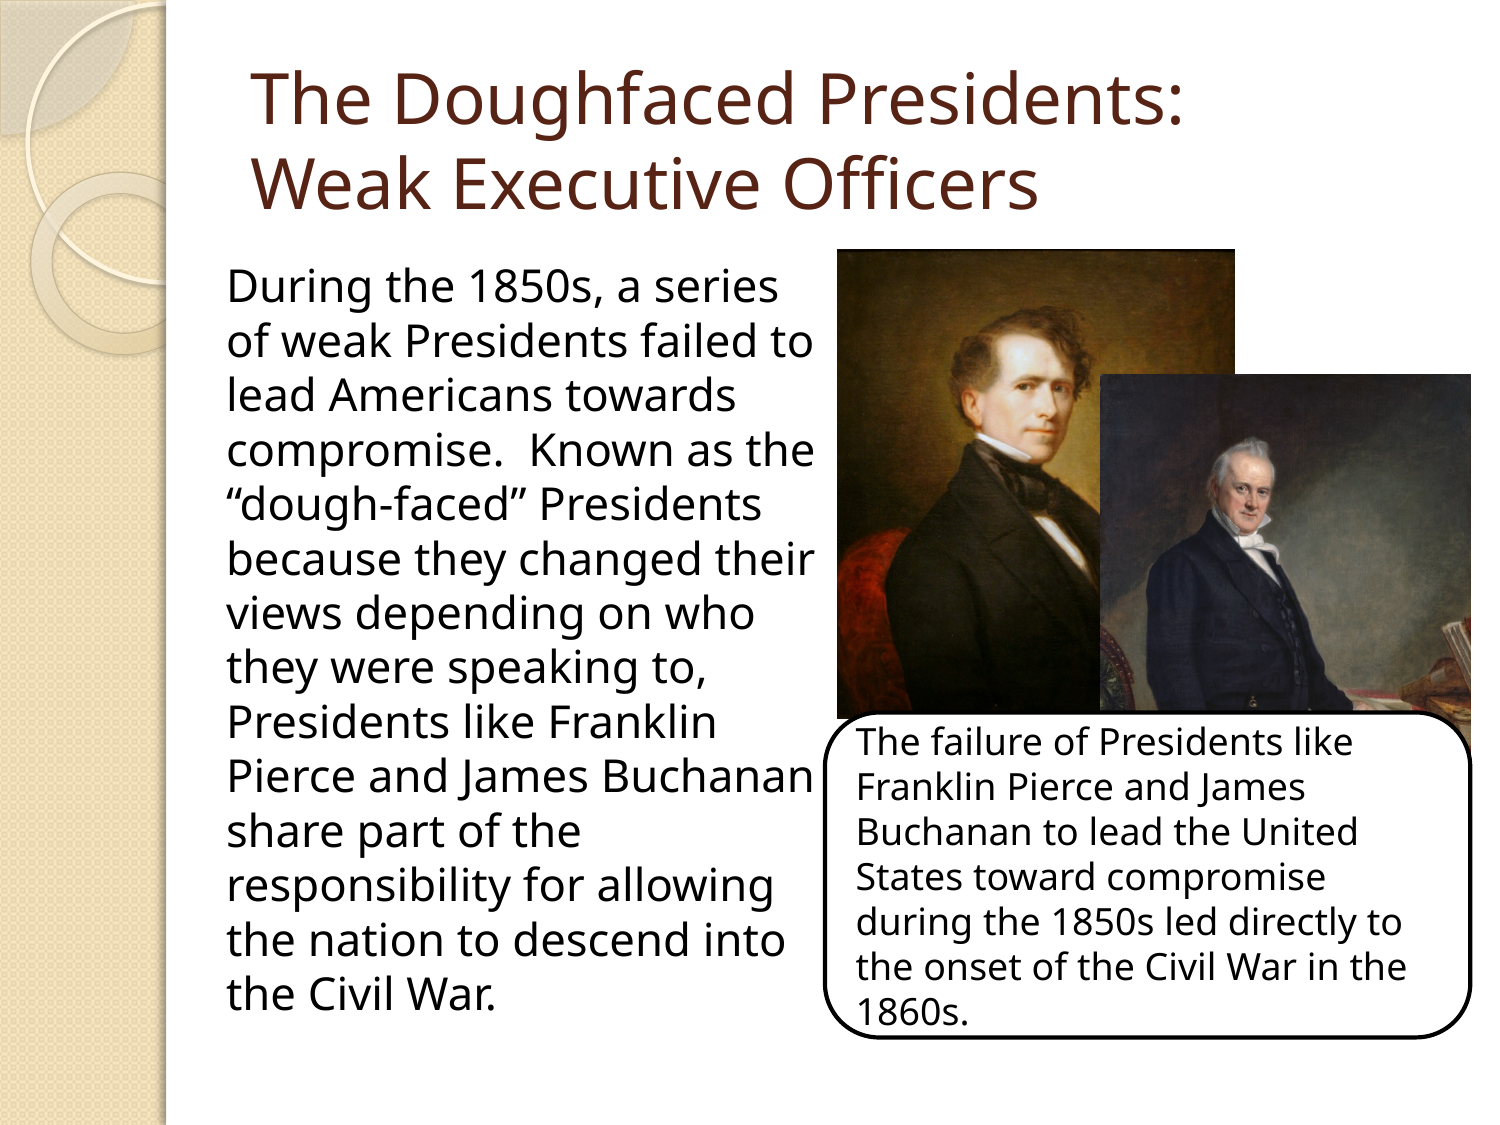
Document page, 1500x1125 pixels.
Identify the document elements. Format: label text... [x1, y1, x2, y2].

title The Doughfaced Presidents: Weak Executive Officers [235, 45, 1466, 233]
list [837, 249, 1235, 719]
list During the 1850s, a series of weak Presidents failed to lead Americans towards compromise. Known as the “dough-faced” Presidents because they changed their views depending on who they were speaking to, Presidents like Franklin Pierce and James Buchanan share part of the responsibility for allowing the nation to descend into the Civil War. [200, 249, 836, 1063]
picture [1099, 374, 1471, 863]
text_box The failure of Presidents like Franklin Pierce and James Buchanan to lead the United States toward compromise during the 1850s led directly to the onset of the Civil War in the 1860s. [822, 729, 1473, 1040]
